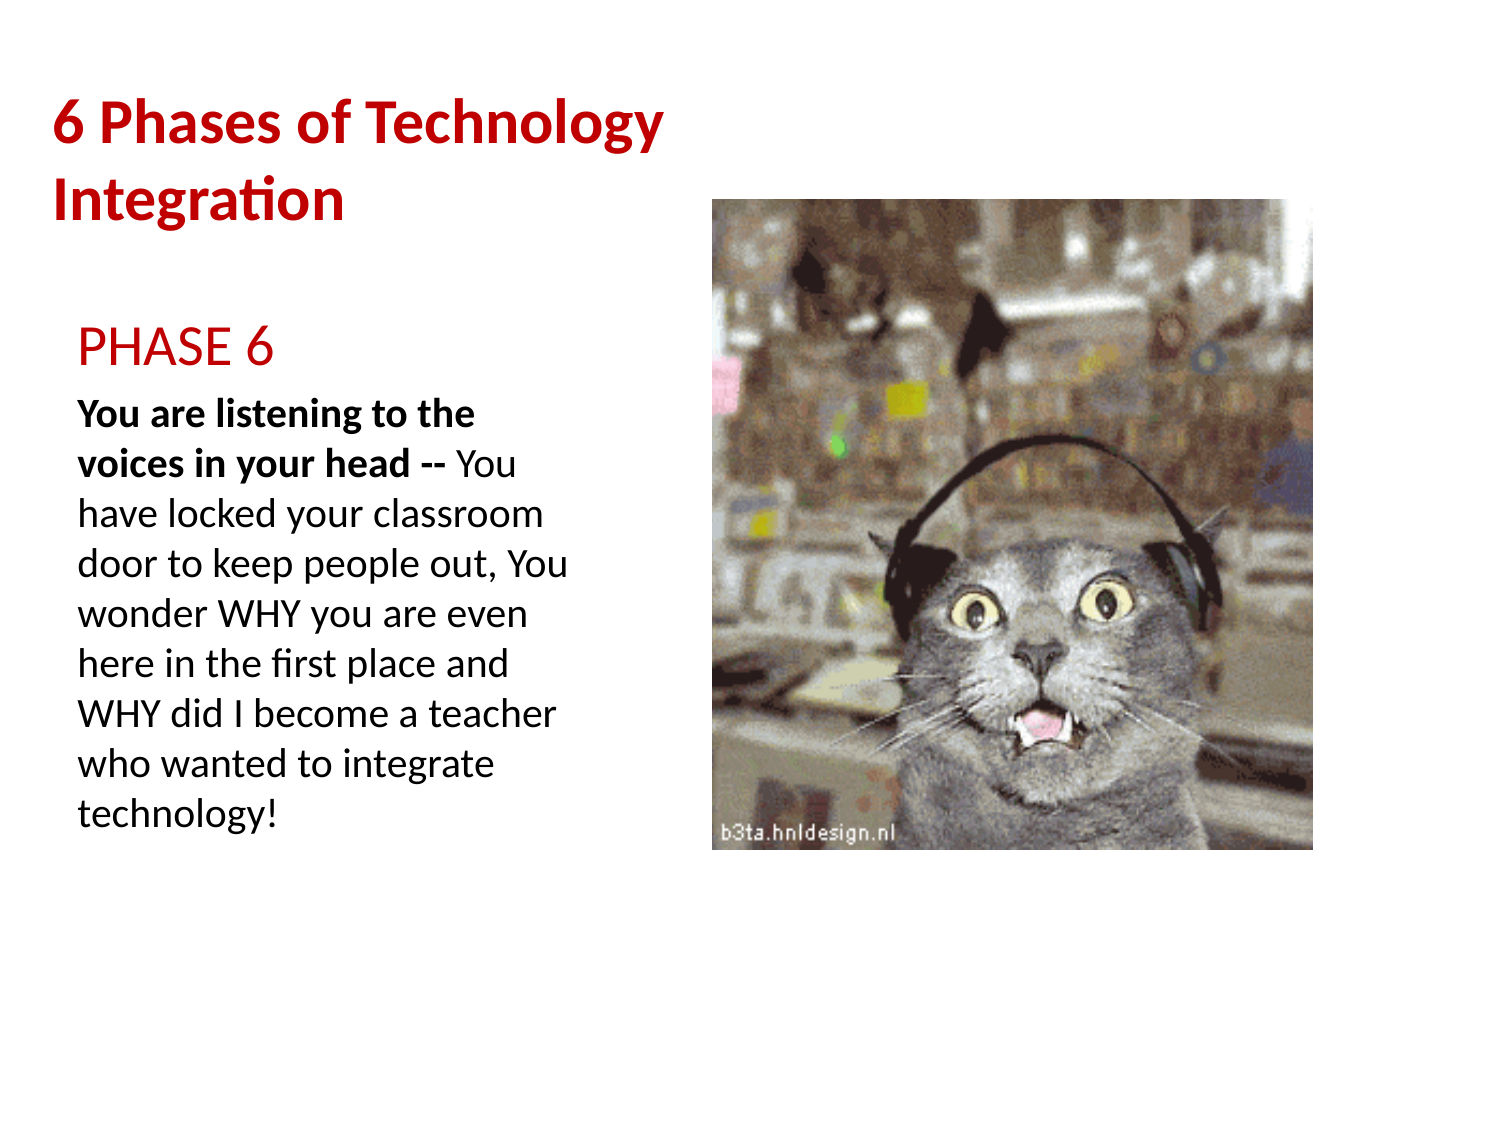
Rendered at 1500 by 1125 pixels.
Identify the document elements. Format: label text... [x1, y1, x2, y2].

title 6 Phases of Technology Integration [37, 50, 700, 241]
list PHASE 6 You are listening to the voices in your head -- You have locked your classroom door to keep people out, You wonder WHY you are even here in the first place and WHY did I become a teacher who wanted to integrate technology! [62, 299, 588, 995]
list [712, 199, 1313, 851]
